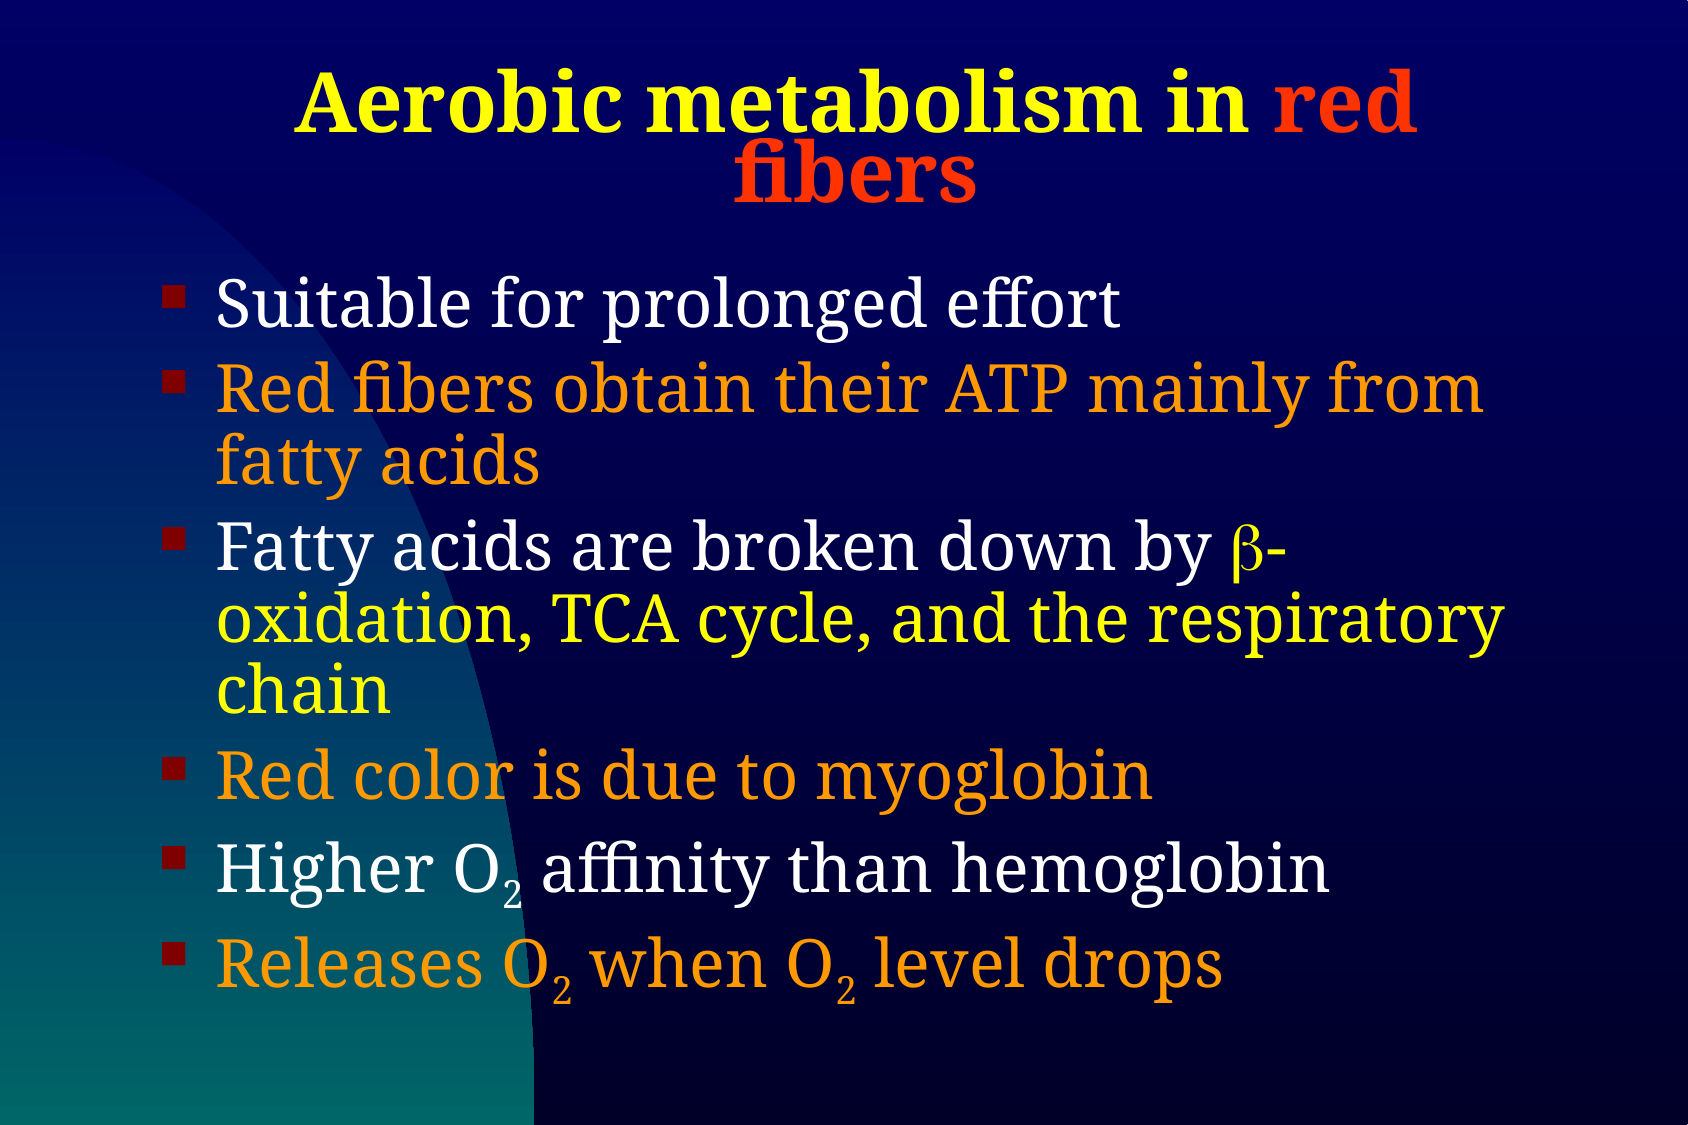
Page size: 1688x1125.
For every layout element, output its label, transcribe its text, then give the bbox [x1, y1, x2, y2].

list Suitable for prolonged effort Red fibers obtain their ATP mainly from fatty acids Fatty acids are broken down by b-oxidation, TCA cycle, and the respiratory chain Red color is due to myoglobin Higher O2 affinity than hemoglobin Releases O2 when O2 level drops [143, 262, 1575, 950]
title Aerobic metabolism in red fibers [181, 87, 1532, 205]
